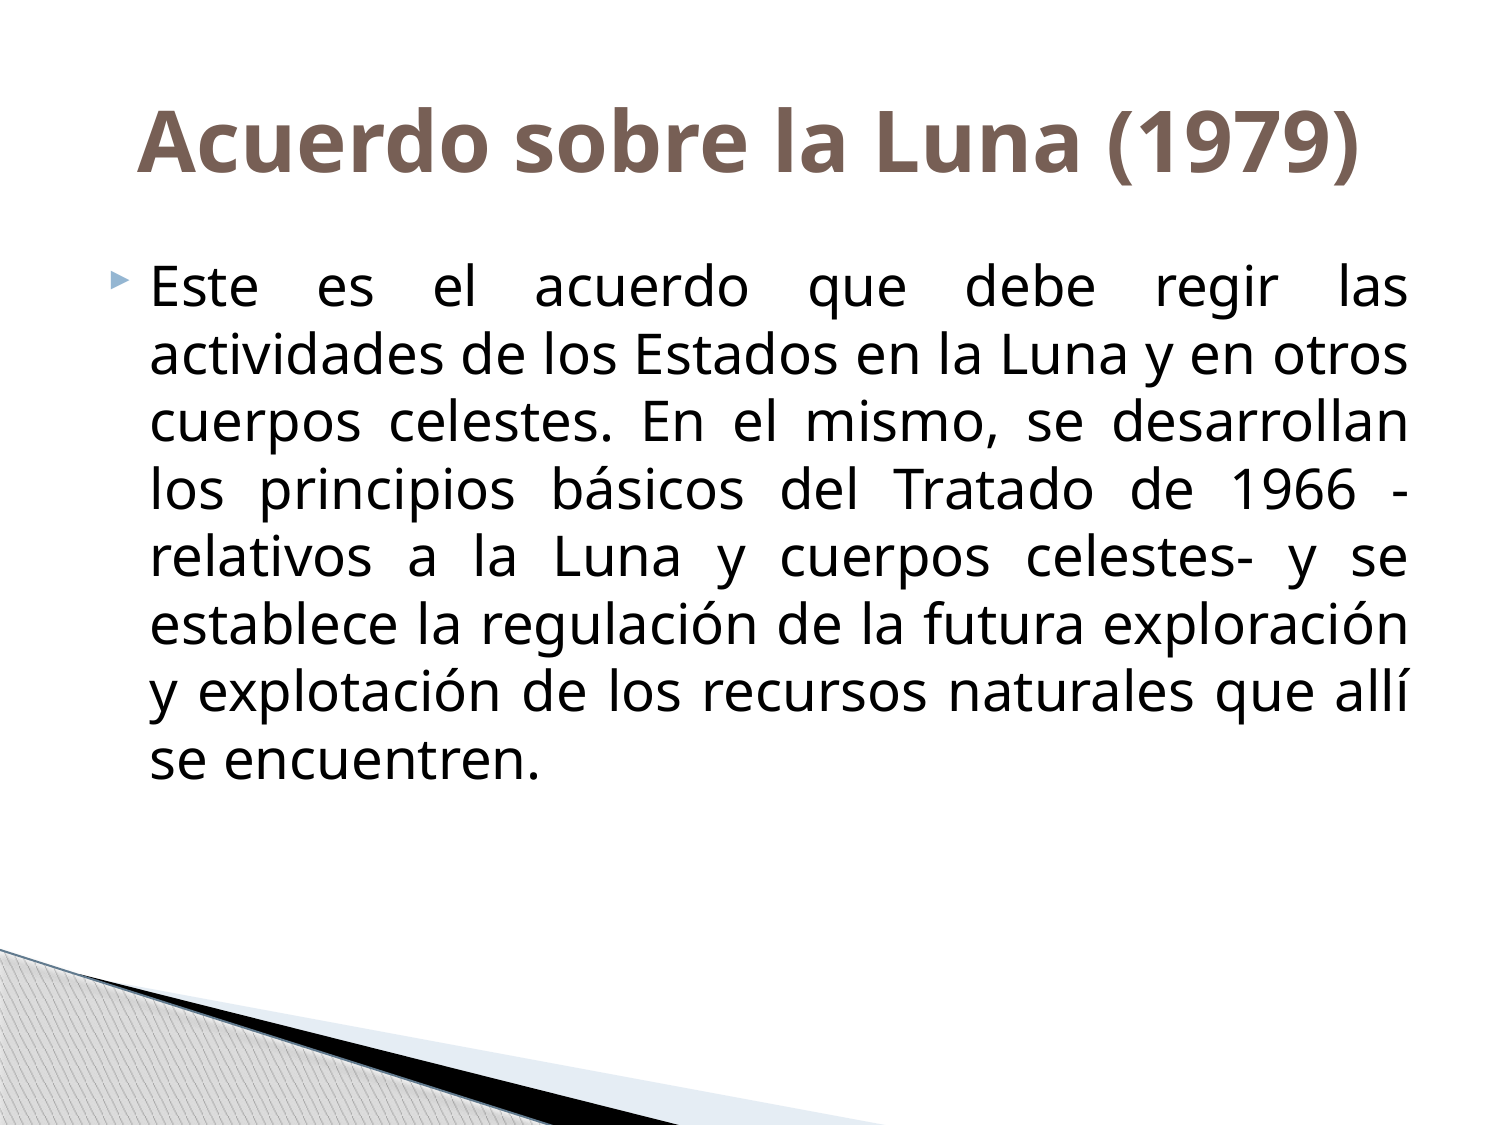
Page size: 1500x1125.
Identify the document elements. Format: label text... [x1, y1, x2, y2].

title Acuerdo sobre la Luna (1979) [75, 45, 1425, 233]
list Este es el acuerdo que debe regir las actividades de los Estados en la Luna y en otros cuerpos celestes. En el mismo, se desarrollan los principios básicos del Tratado de 1966 -relativos a la Luna y cuerpos celestes- y se establece la regulación de la futura exploración y explotación de los recursos naturales que allí se encuentren. [75, 243, 1425, 986]
